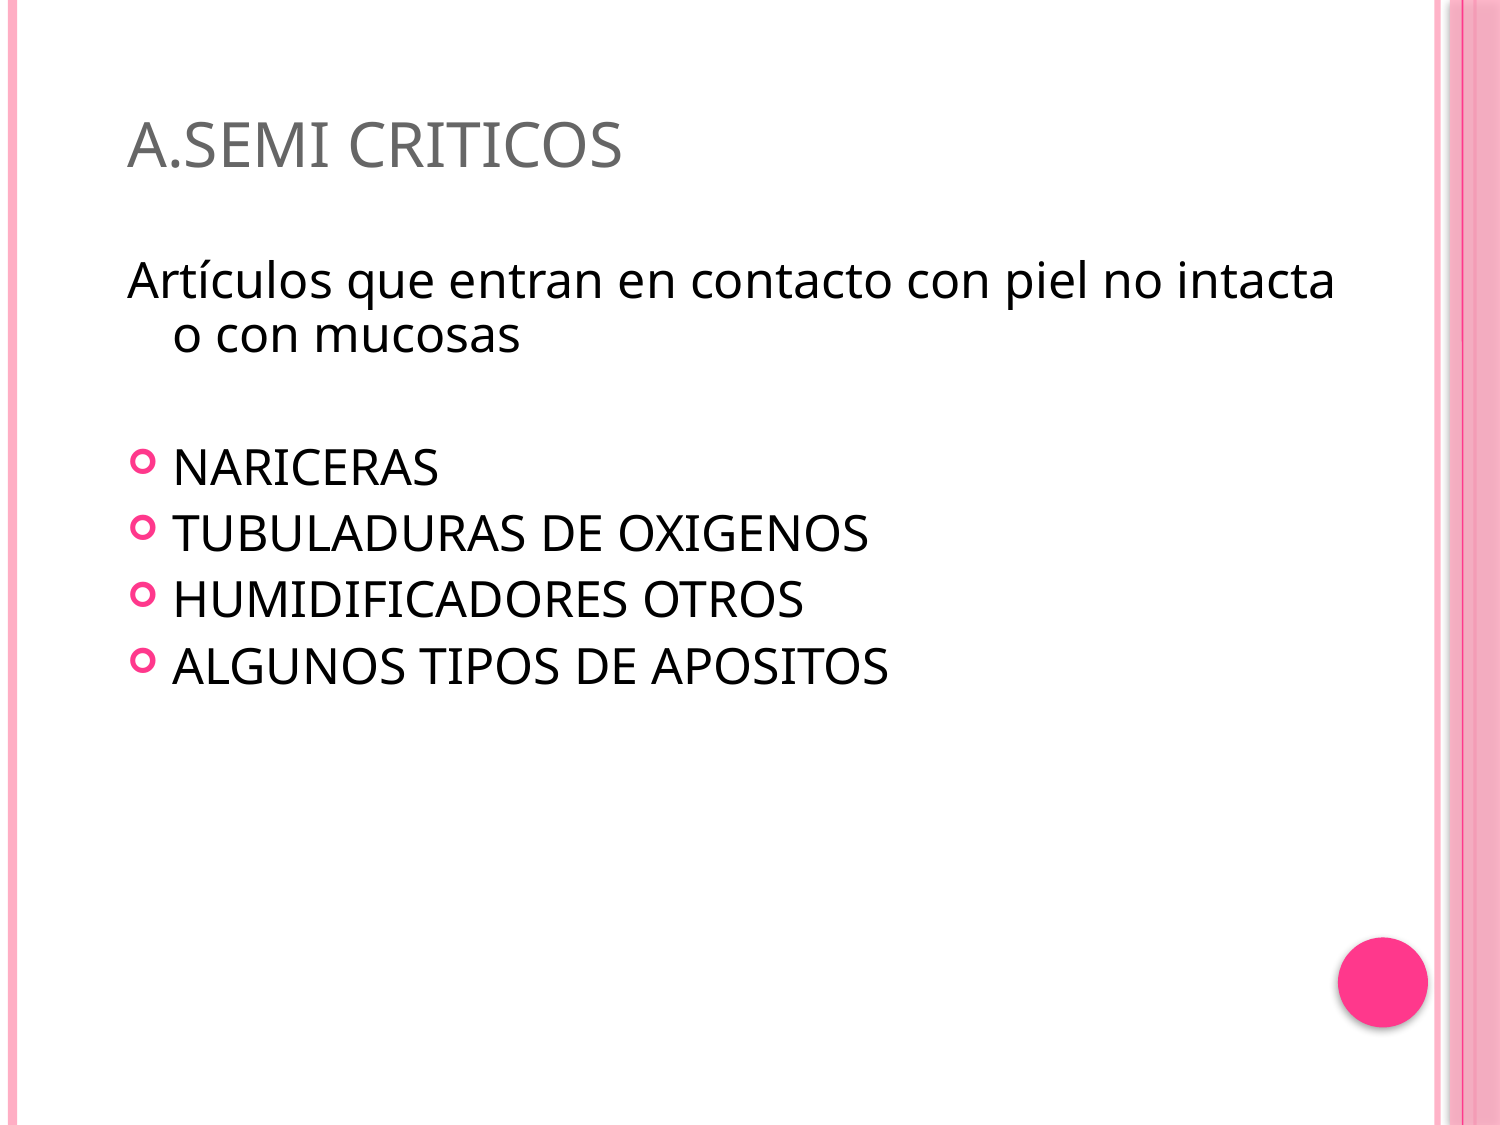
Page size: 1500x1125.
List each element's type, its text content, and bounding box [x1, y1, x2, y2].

list Artículos que entran en contacto con piel no intacta o con mucosas NARICERAS TUBULADURAS DE OXIGENOS HUMIDIFICADORES OTROS ALGUNOS TIPOS DE APOSITOS [112, 174, 1388, 1000]
title A.SEMI CRITICOS [112, 0, 1388, 174]
